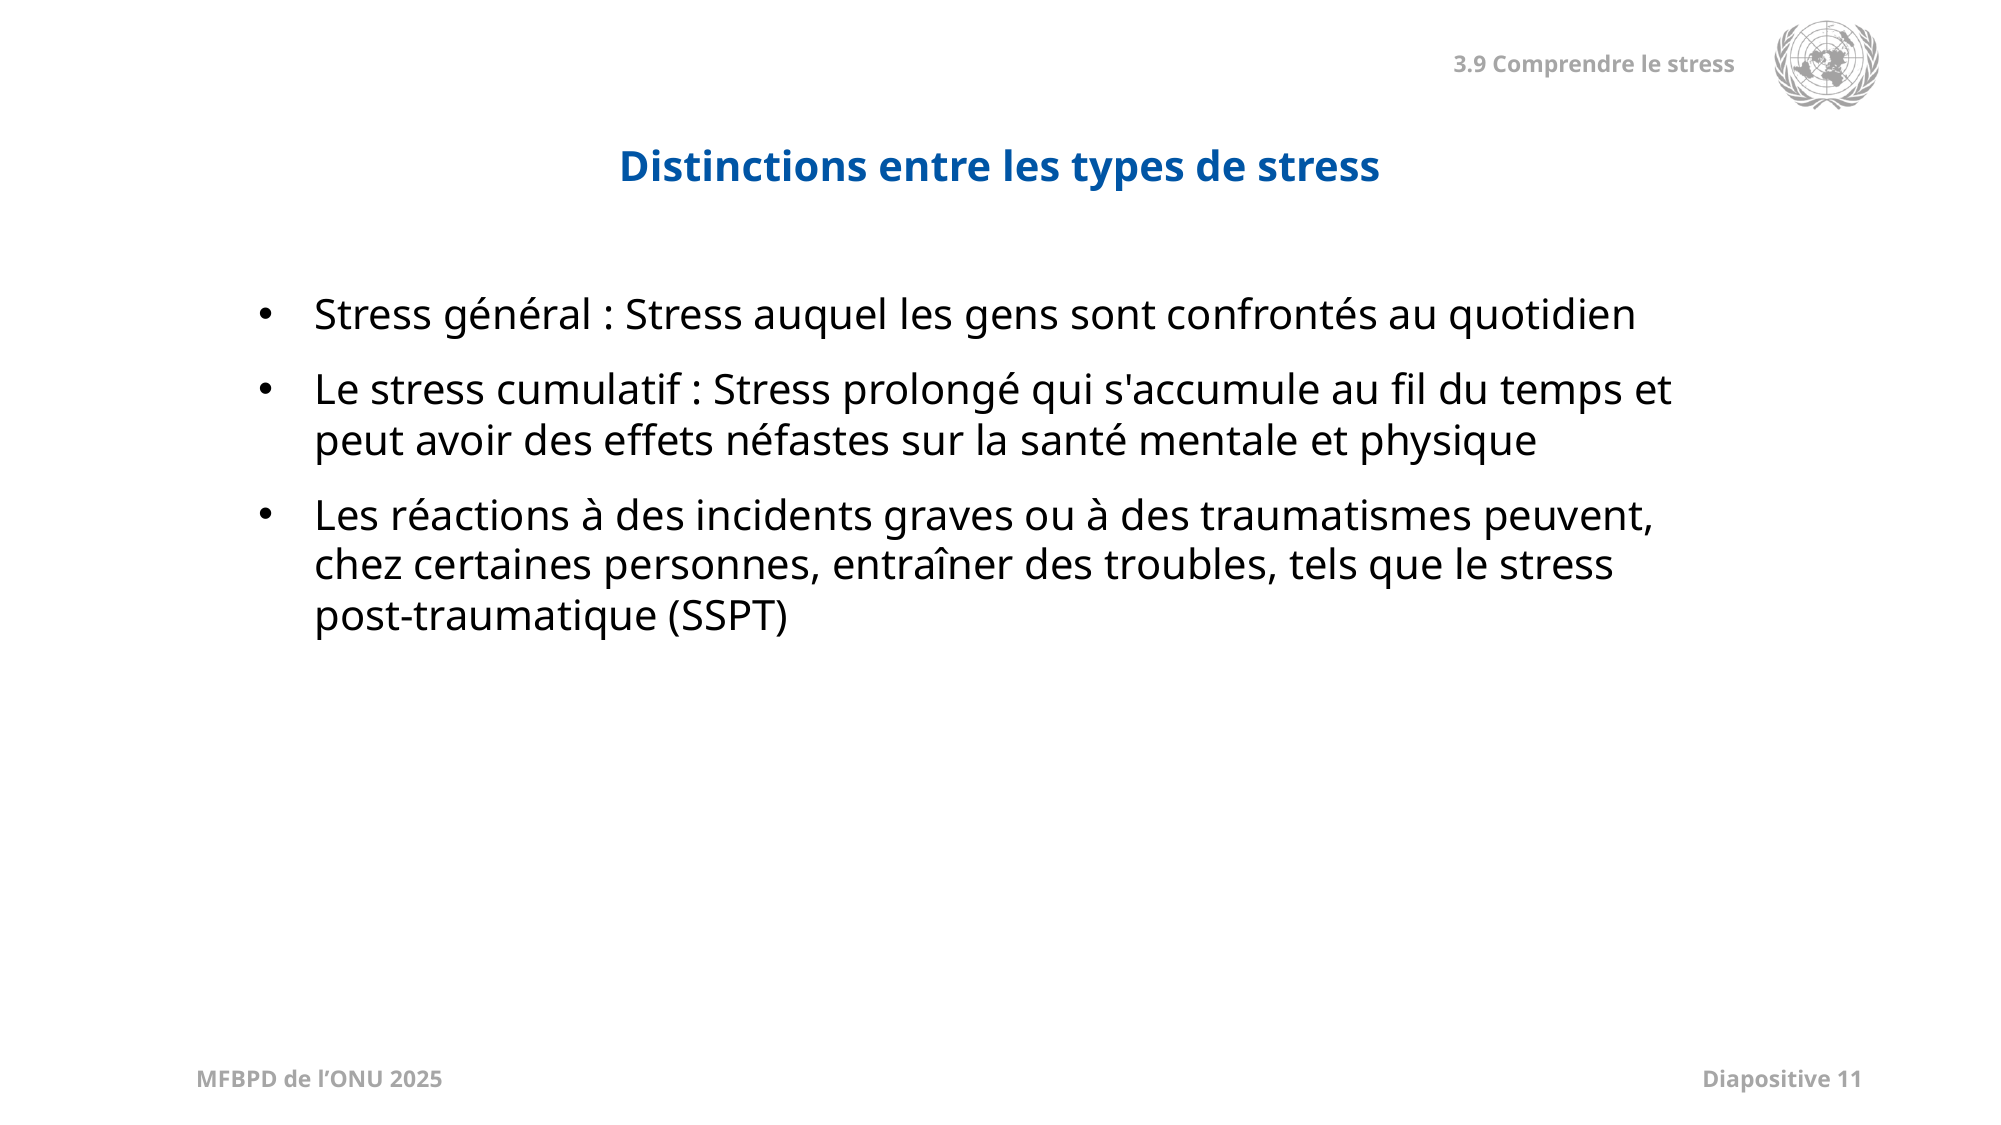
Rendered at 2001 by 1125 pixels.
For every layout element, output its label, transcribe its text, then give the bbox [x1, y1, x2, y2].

text_box Distinctions entre les types de stress [204, 132, 1796, 198]
text_box Stress général : Stress auquel les gens sont confrontés au quotidien Le stress cumulatif : Stress prolongé qui s'accumule au fil du temps et peut avoir des effets néfastes sur la santé mentale et physique Les réactions à des incidents graves ou à des traumatismes peuvent, chez certaines personnes, entraîner des troubles, tels que le stress post-traumatique (SSPT) [243, 280, 1720, 646]
